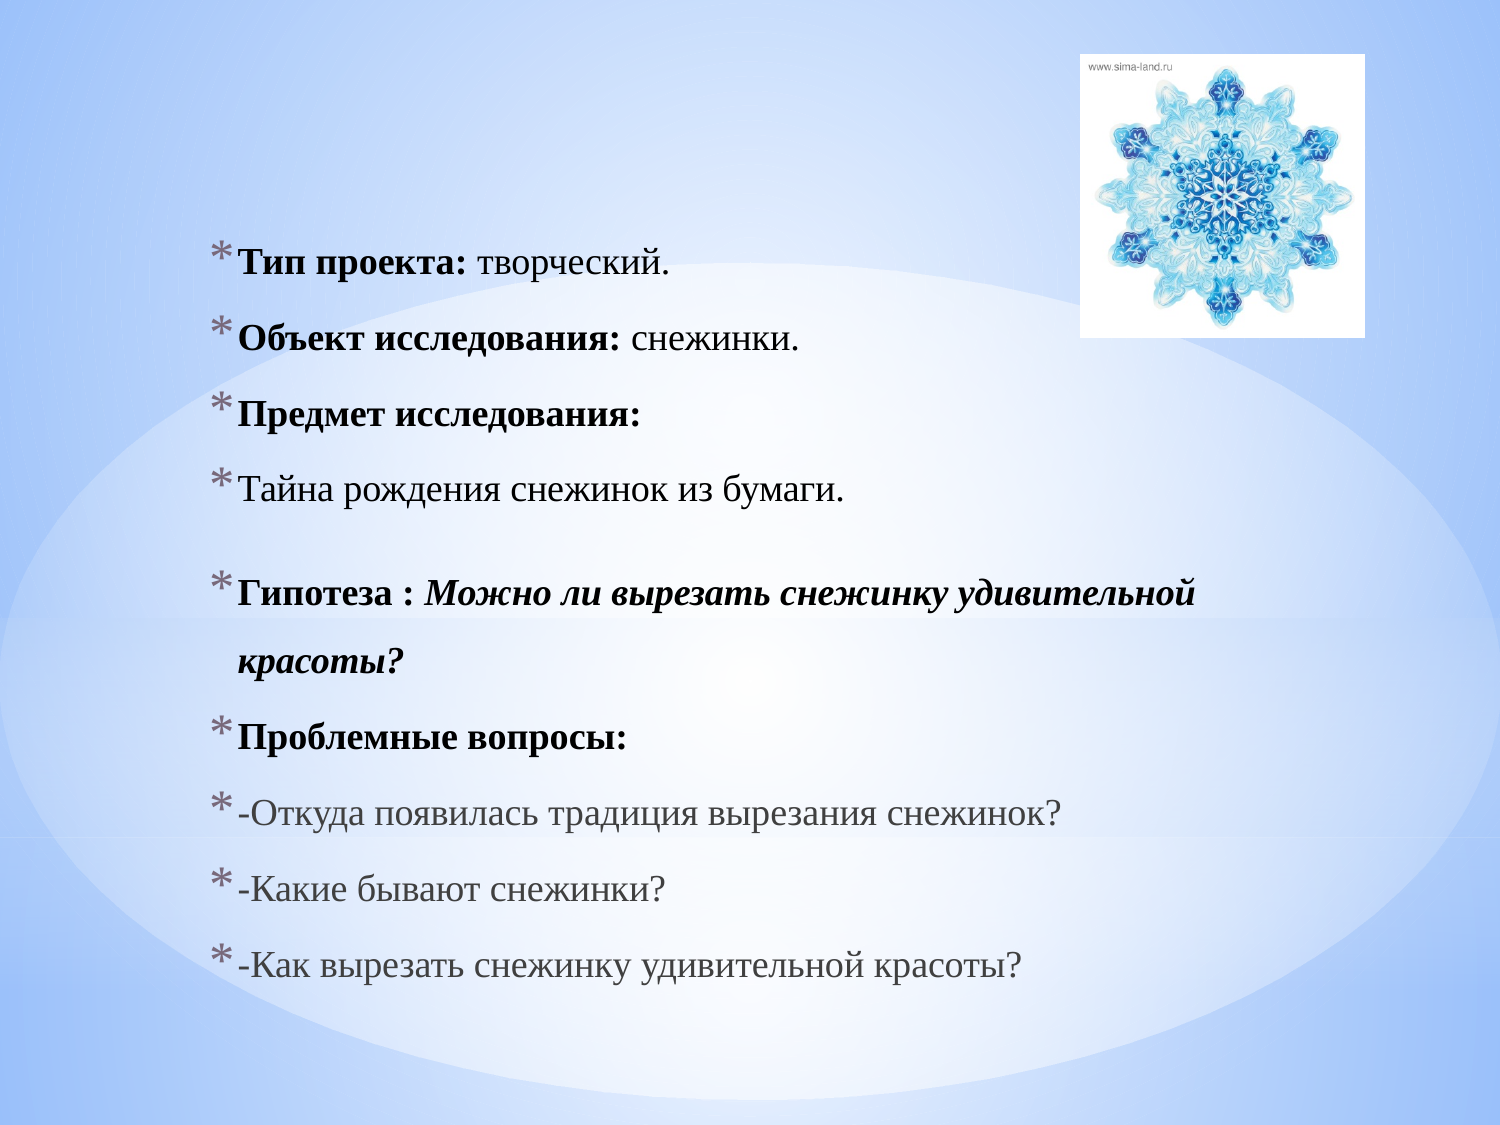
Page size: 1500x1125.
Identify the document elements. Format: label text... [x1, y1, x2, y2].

picture [1080, 54, 1365, 339]
list Тип проекта: творческий. Объект исследования: снежинки. Предмет исследования: Тайна рождения снежинок из бумаги. Гипотеза : Можно ли вырезать снежинку удивительной красоты? Проблемные вопросы: -Откуда появилась традиция вырезания снежинок? -Какие бывают снежинки? -Как вырезать снежинку удивительной красоты? [187, 120, 1365, 1000]
